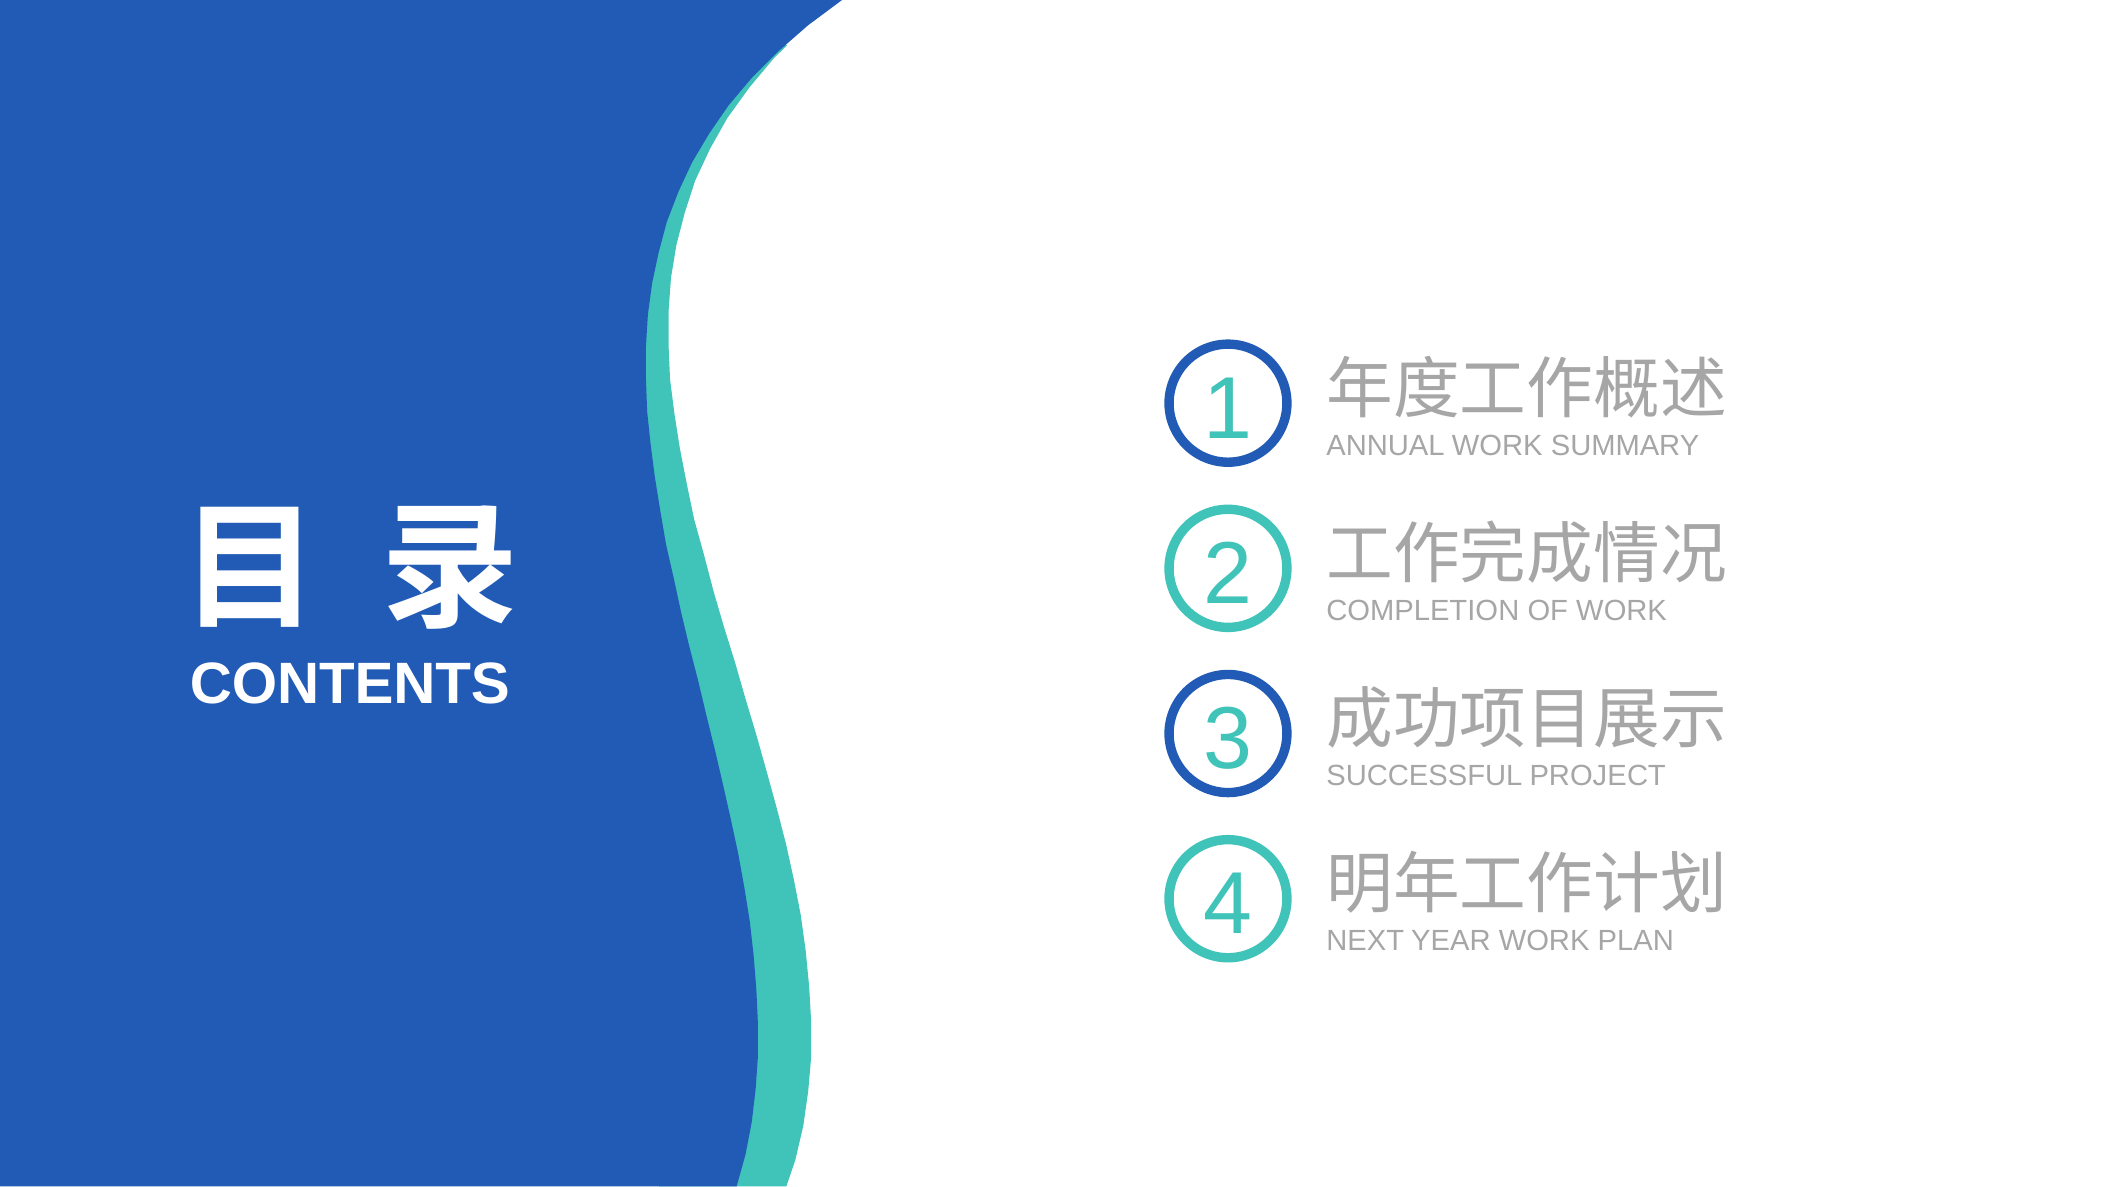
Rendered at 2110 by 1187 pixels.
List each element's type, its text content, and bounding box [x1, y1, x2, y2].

text_box 4 [1169, 839, 1287, 958]
text_box 成功项目展示 SUCCESSFUL PROJECT [1326, 676, 1771, 792]
text_box 年度工作概述 ANNUAL WORK SUMMARY [1326, 345, 1771, 461]
text_box 工作完成情况 COMPLETION OF WORK [1326, 510, 1771, 626]
text_box [647, 44, 813, 1187]
text_box 目 录 [114, 479, 586, 645]
text_box 2 [1169, 509, 1287, 628]
text_box 明年工作计划 NEXT YEAR WORK PLAN [1326, 841, 1771, 957]
text_box [0, 0, 844, 1187]
text_box 1 [1169, 344, 1287, 463]
text_box CONTENTS [116, 645, 584, 716]
text_box 3 [1169, 674, 1287, 793]
